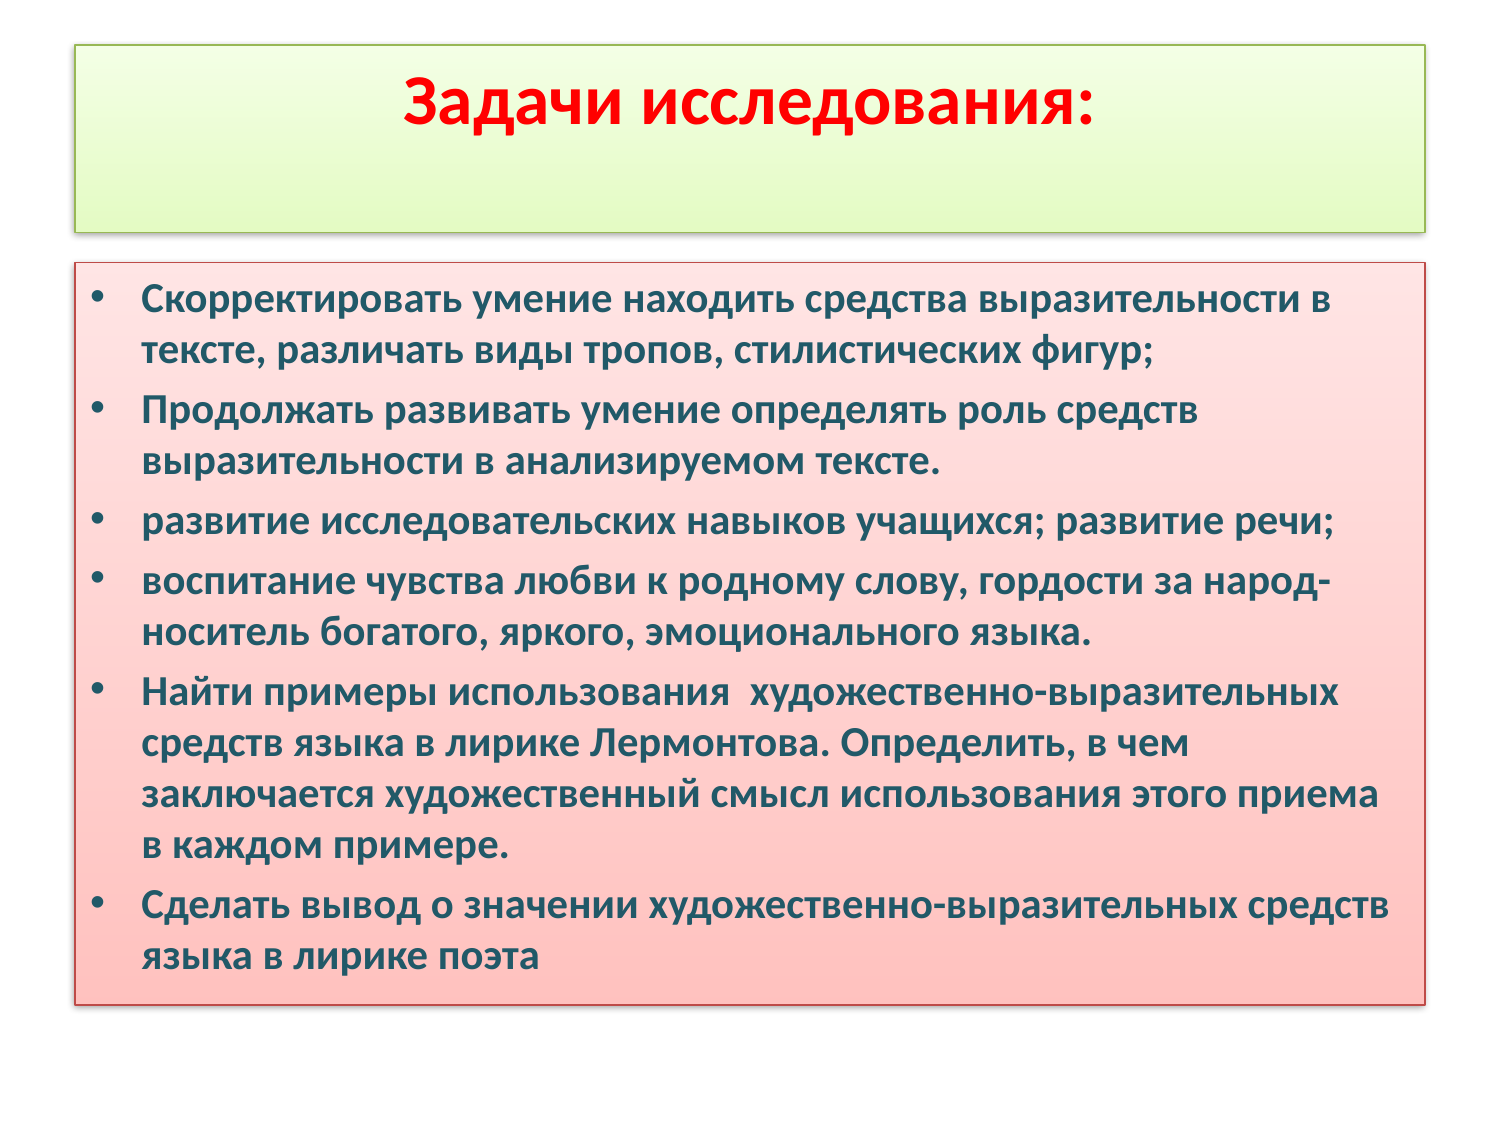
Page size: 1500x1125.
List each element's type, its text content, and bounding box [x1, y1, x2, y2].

title Задачи исследования: [74, 44, 1426, 233]
list Скорректировать умение находить средства выразительности в тексте, различать виды тропов, стилистических фигур; Продолжать развивать умение определять роль средств выразительности в анализируемом тексте. развитие исследовательских навыков учащихся; развитие речи; воспитание чувства любви к родному слову, гордости за народ-носитель богатого, яркого, эмоционального языка. Найти примеры использования художественно-выразительных средств языка в лирике Лермонтова. Определить, в чем заключается художественный смысл использования этого приема в каждом примере. Сделать вывод о значении художественно-выразительных средств языка в лирике поэта [74, 262, 1426, 1006]
